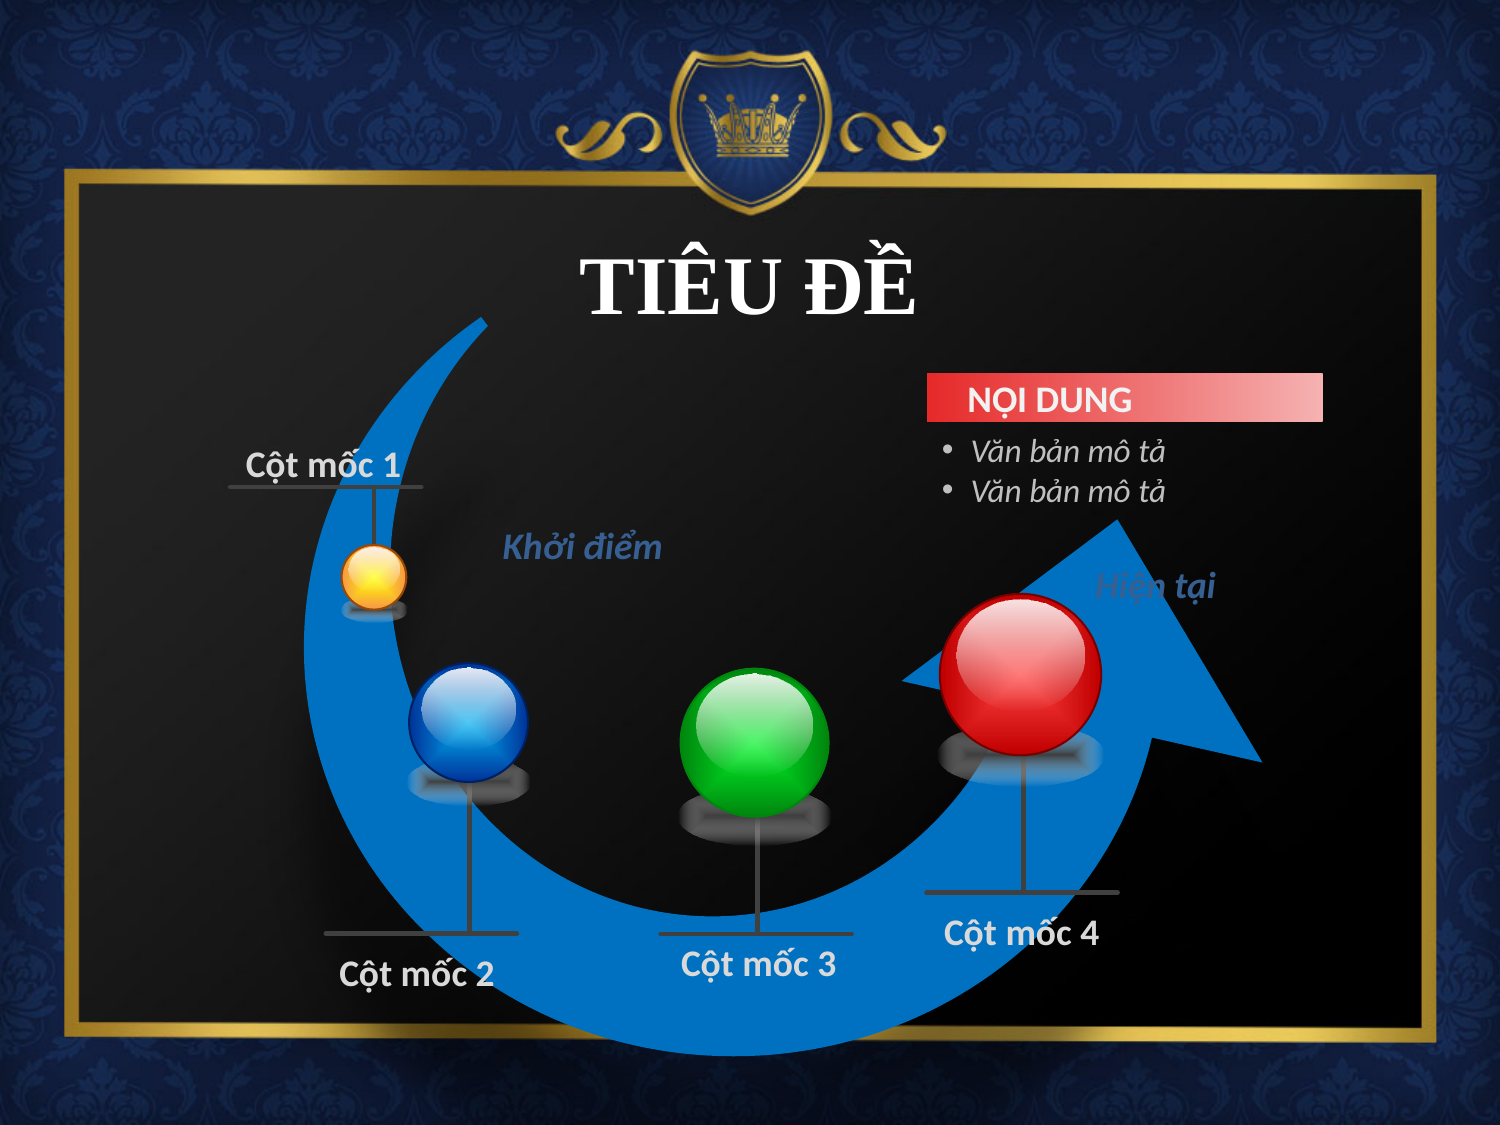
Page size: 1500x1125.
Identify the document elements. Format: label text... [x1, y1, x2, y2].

title TIÊU ĐỀ [99, 218, 1400, 344]
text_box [229, 316, 1263, 1057]
picture [0, 0, 1500, 1125]
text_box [1267, 373, 1323, 524]
